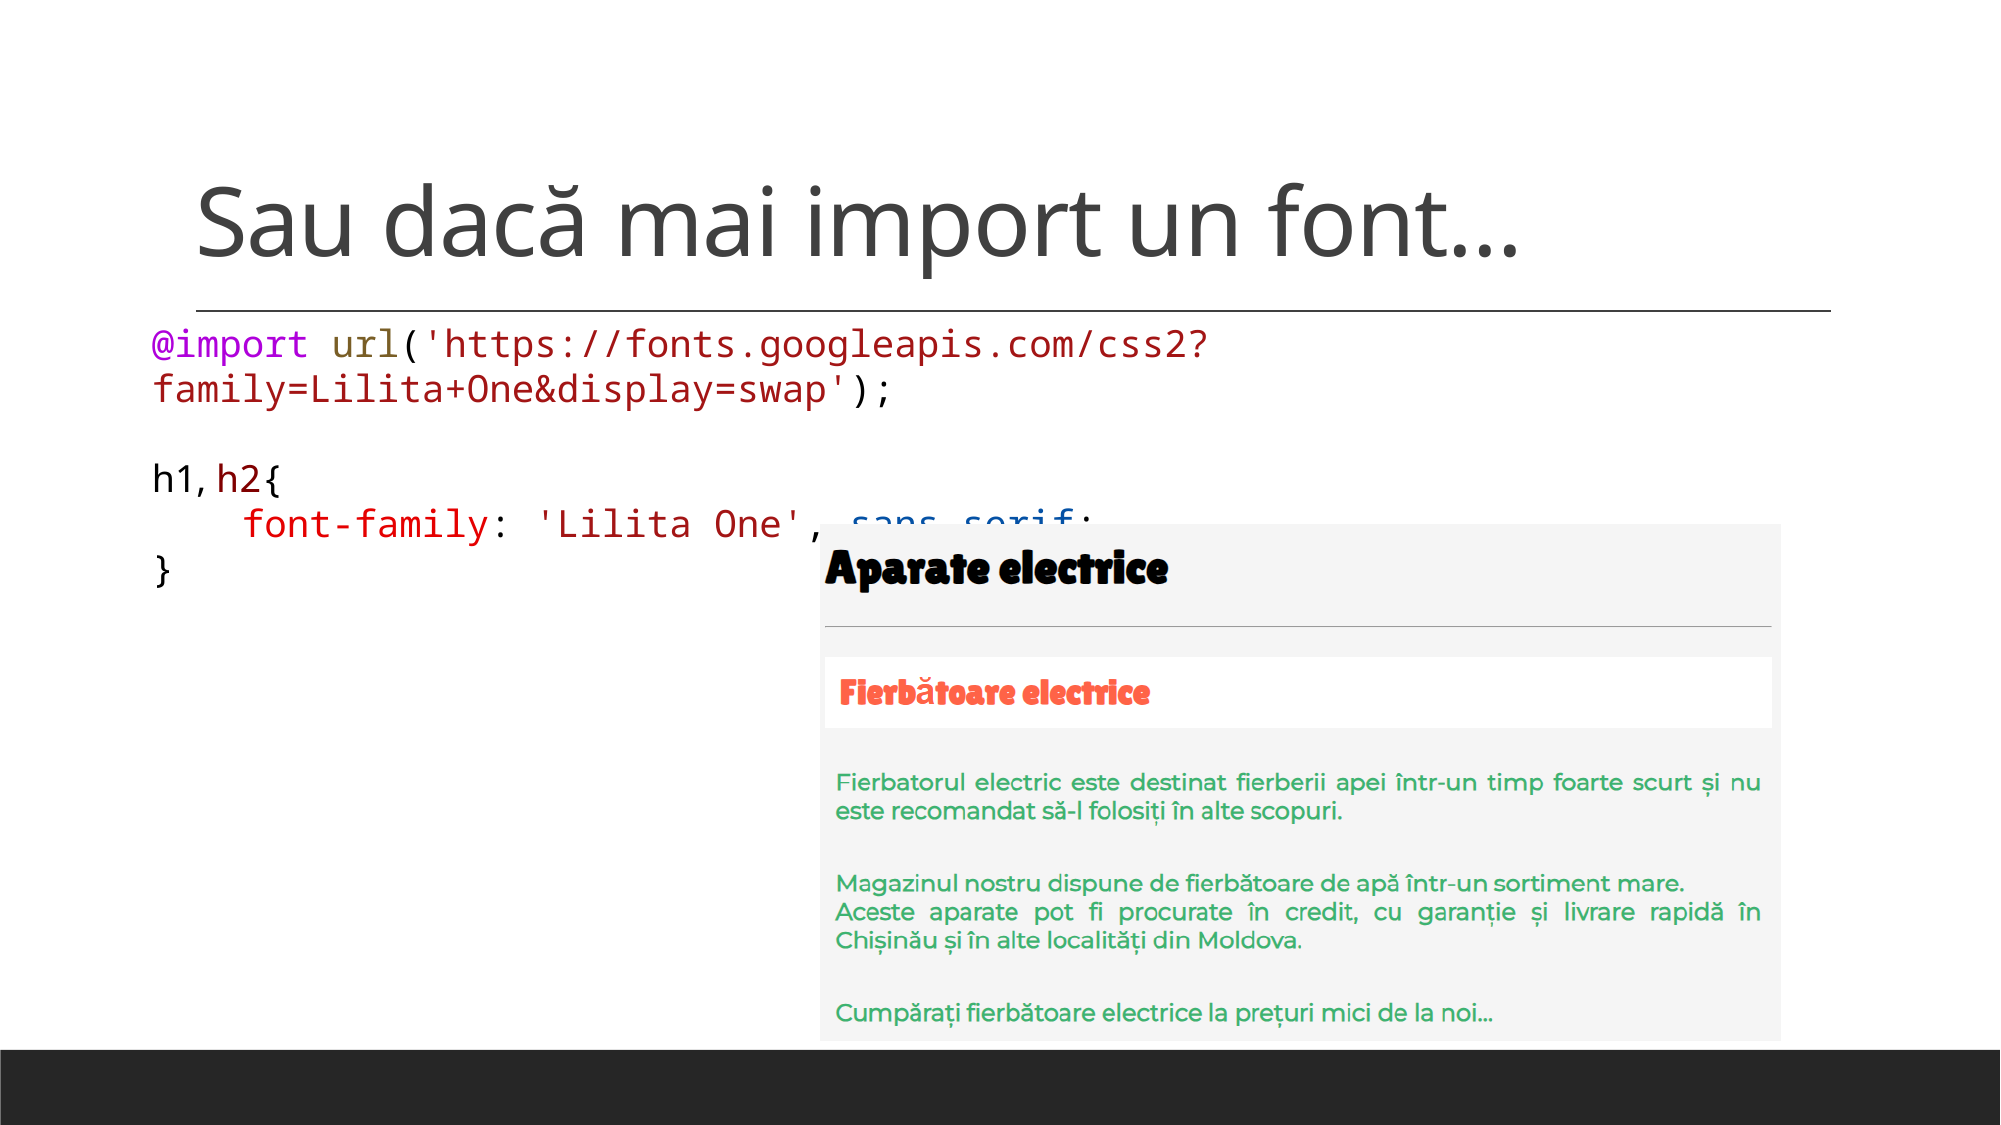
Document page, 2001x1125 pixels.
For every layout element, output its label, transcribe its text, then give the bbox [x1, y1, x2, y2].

text_box @import url('https://fonts.googleapis.com/css2?family=Lilita+One&display=swap'); h1, h2{ font-family: 'Lilita One', sans-serif; } [137, 312, 1849, 598]
title Sau dacă mai import un font... [180, 47, 1830, 285]
picture [819, 523, 1782, 1041]
